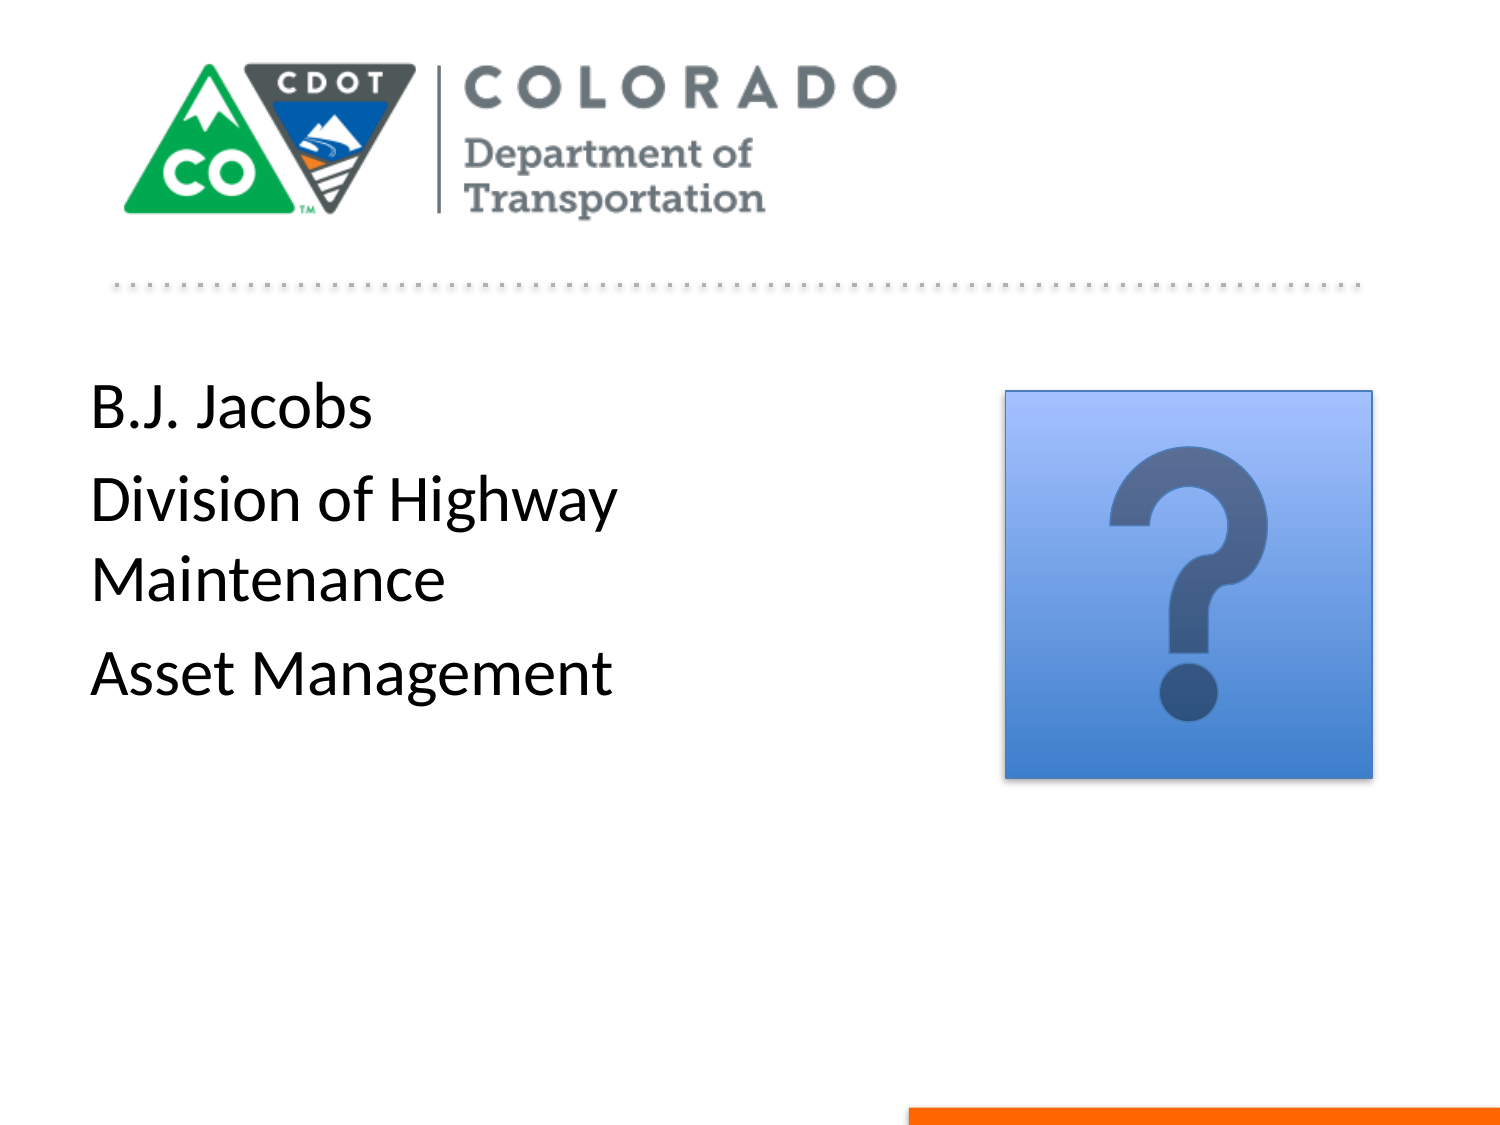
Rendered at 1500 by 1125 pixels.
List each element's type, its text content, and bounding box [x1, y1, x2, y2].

list B.J. Jacobs Division of Highway Maintenance Asset Management [75, 354, 909, 1005]
picture [74, 26, 935, 260]
text_box [1005, 390, 1373, 779]
text_box [908, 1107, 1500, 1125]
